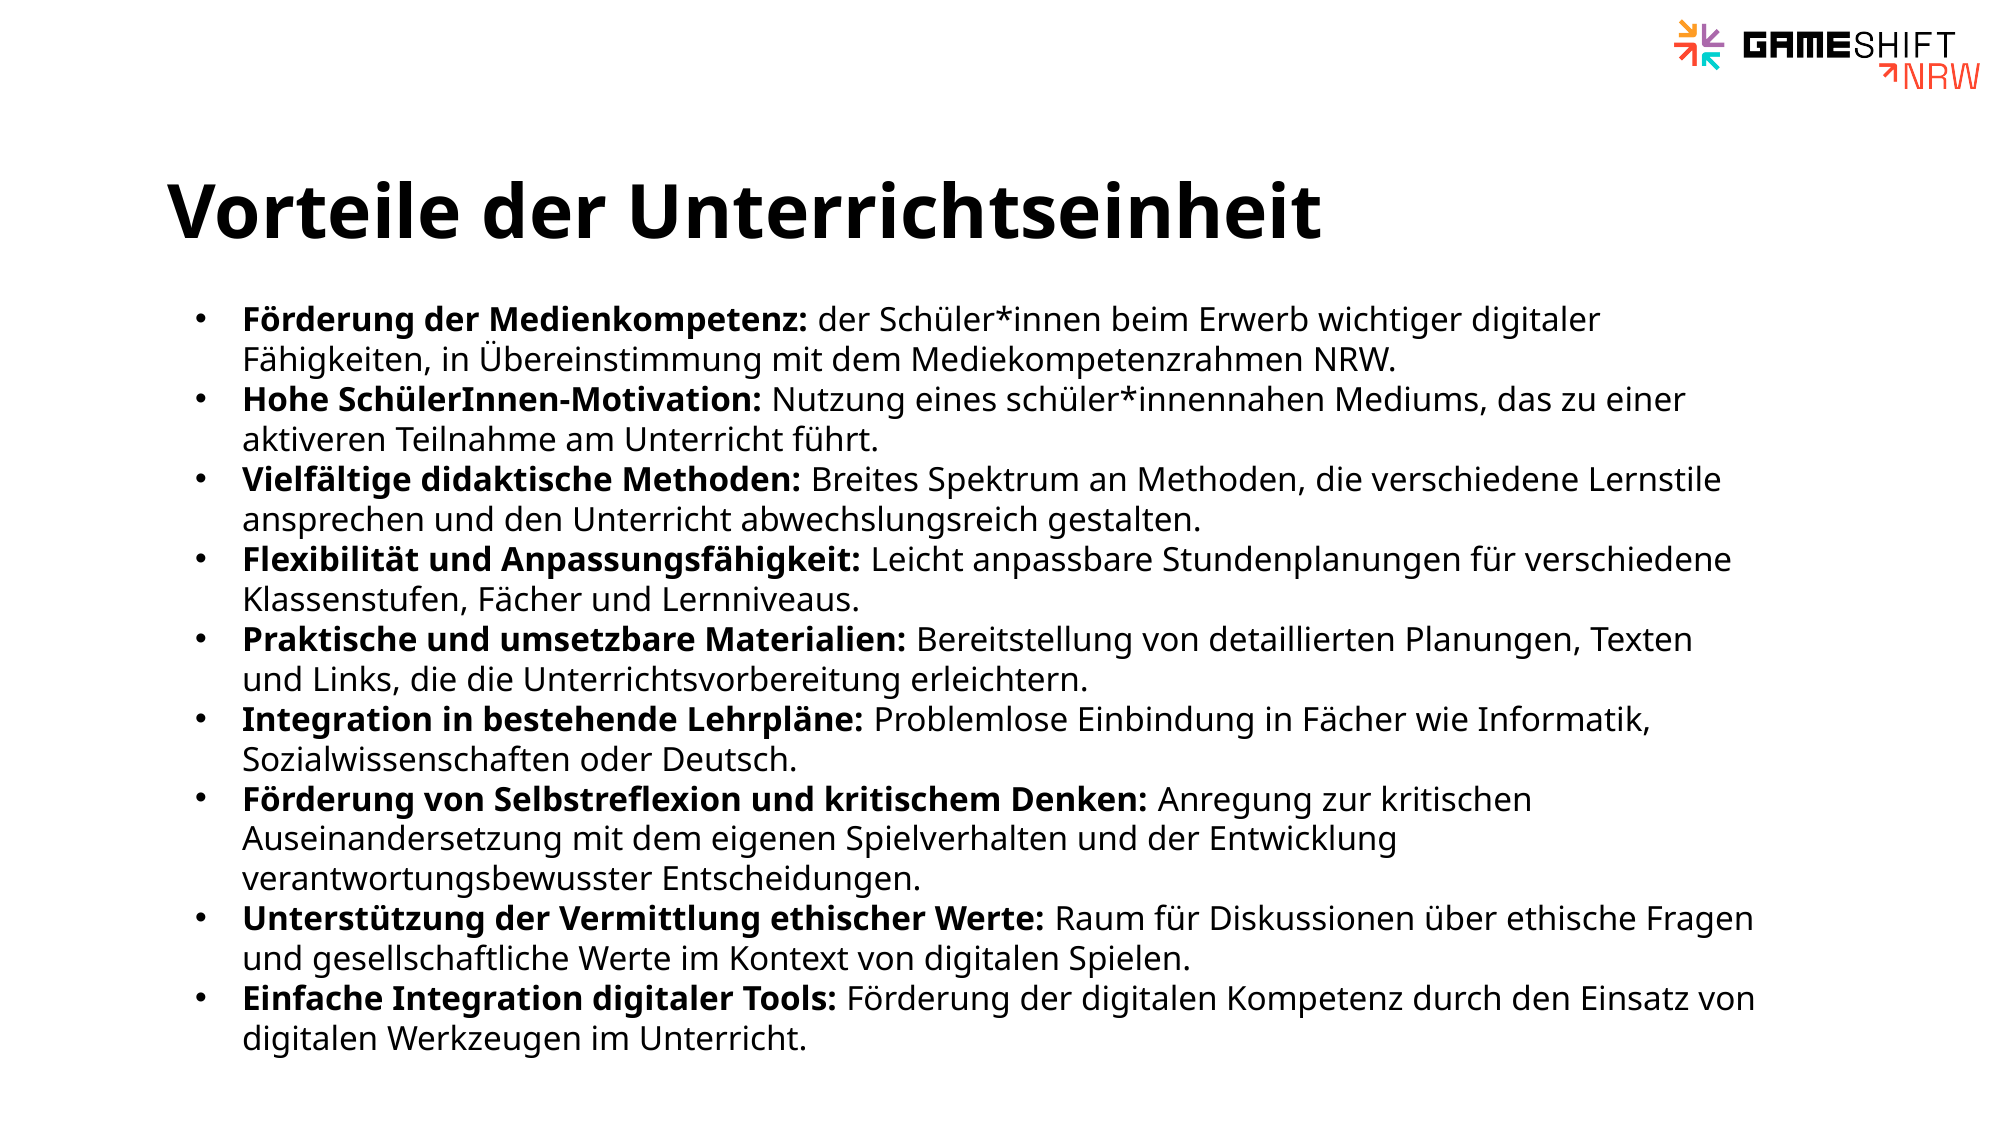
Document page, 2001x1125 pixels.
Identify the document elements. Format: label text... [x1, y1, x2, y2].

text_box Vorteile der Unterrichtseinheit [152, 105, 1675, 323]
text_box Förderung der Medienkompetenz: der Schüler*innen beim Erwerb wichtiger digitaler Fähigkeiten, in Übereinstimmung mit dem Mediekompetenzrahmen NRW. Hohe SchülerInnen-Motivation: Nutzung eines schüler*innennahen Mediums, das zu einer aktiveren Teilnahme am Unterricht führt. Vielfältige didaktische Methoden: Breites Spektrum an Methoden, die verschiedene Lernstile ansprechen und den Unterricht abwechslungsreich gestalten. Flexibilität und Anpassungsfähigkeit: Leicht anpassbare Stundenplanungen für verschiedene Klassenstufen, Fächer und Lernniveaus. Praktische und umsetzbare Materialien: Bereitstellung von detaillierten Planungen, Texten und Links, die die Unterrichtsvorbereitung erleichtern. Integration in bestehende Lehrpläne: Problemlose Einbindung in Fächer wie Informatik, Sozialwissenschaften oder Deutsch. Förderung von Selbstreflexion und kritischem Denken: Anregung zur kritischen Auseinandersetzung mit dem eigenen Spielverhalten und der Entwicklung verantwortungsbewusster Entscheidungen. Unterstützung der Vermittlung ethischer Werte: Raum für Diskussionen über ethische Fragen und gesellschaftliche Werte im Kontext von digitalen Spielen. Einfache Integration digitaler Tools: Förderung der digitalen Kompetenz durch den Einsatz von digitalen Werkzeugen im Unterricht. [180, 291, 1774, 1065]
picture [1673, 19, 1980, 89]
